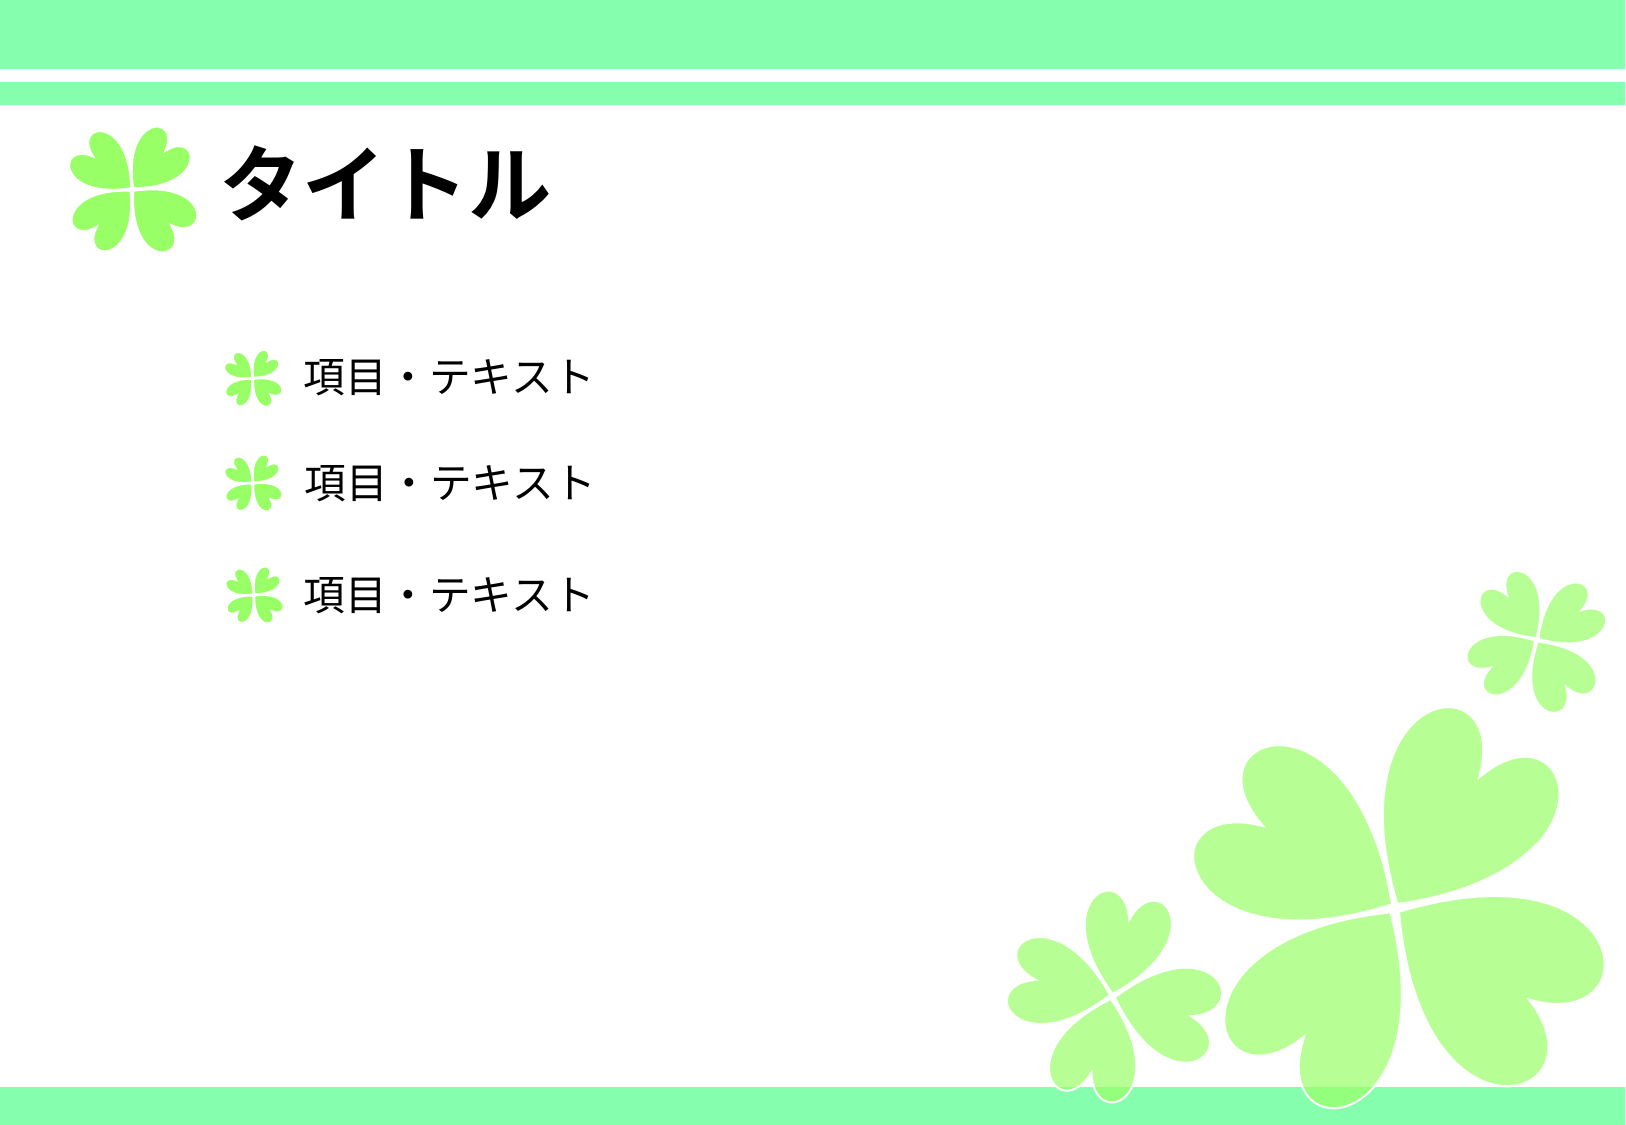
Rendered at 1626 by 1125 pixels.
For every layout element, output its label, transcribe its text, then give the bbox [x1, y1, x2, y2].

text_box 項目・テキスト [290, 449, 1441, 515]
text_box タイトル [204, 124, 1463, 240]
text_box 項目・テキスト [289, 561, 1440, 626]
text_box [225, 351, 281, 405]
picture [0, 0, 1626, 1125]
text_box 項目・テキスト [289, 343, 1440, 409]
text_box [72, 130, 193, 248]
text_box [225, 455, 281, 510]
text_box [227, 567, 282, 622]
